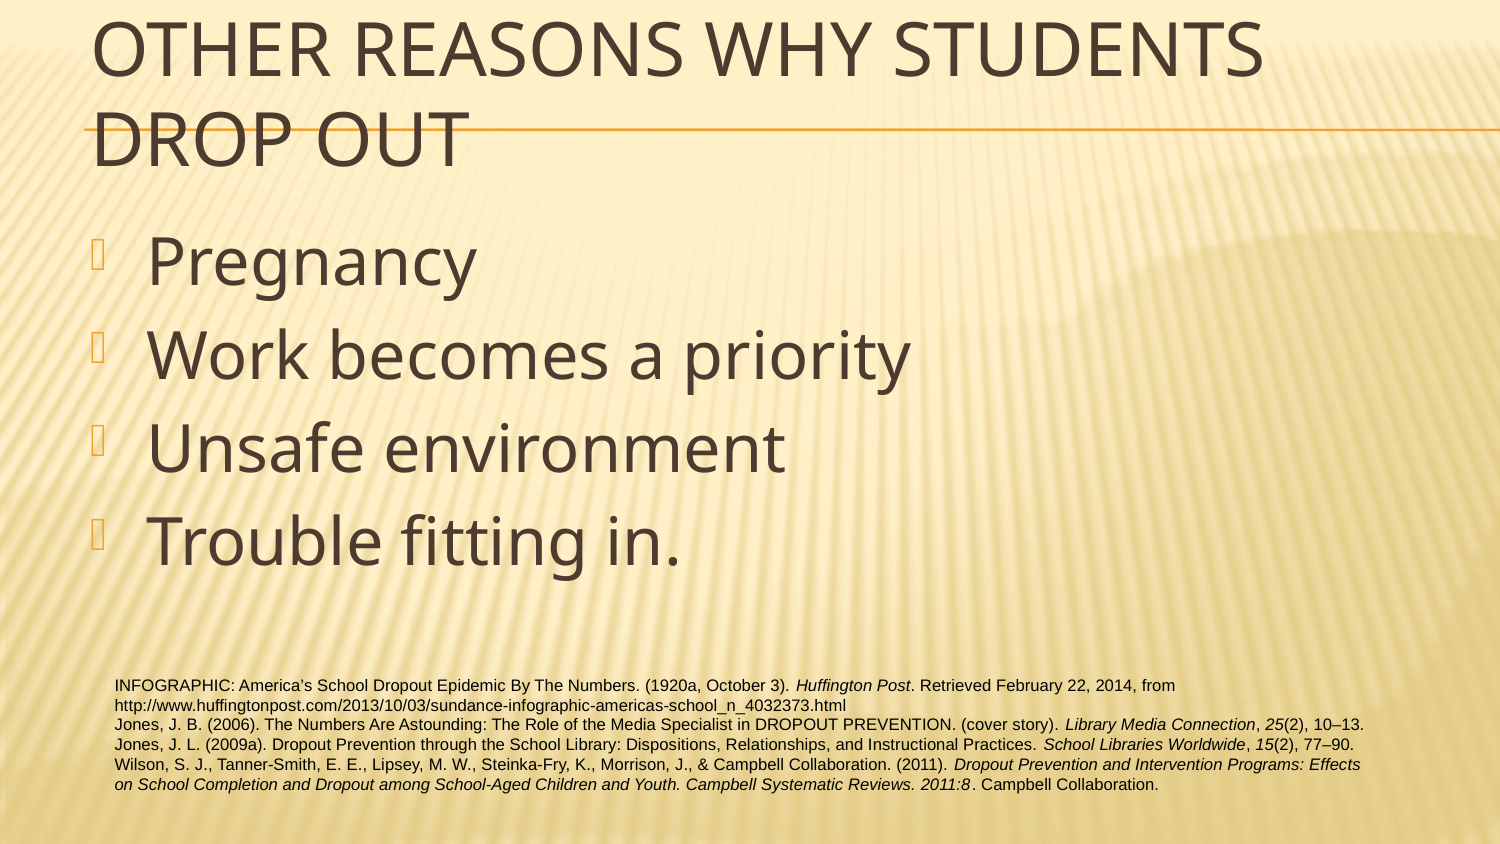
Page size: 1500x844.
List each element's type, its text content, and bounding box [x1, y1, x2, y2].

text_box INFOGRAPHIC: America’s School Dropout Epidemic By The Numbers. (1920a, October 3). Huffington Post. Retrieved February 22, 2014, from http://www.huffingtonpost.com/2013/10/03/sundance-infographic-americas-school_n_4032373.html Jones, J. B. (2006). The Numbers Are Astounding: The Role of the Media Specialist in DROPOUT PREVENTION. (cover story). Library Media Connection, 25(2), 10–13. Jones, J. L. (2009a). Dropout Prevention through the School Library: Dispositions, Relationships, and Instructional Practices. School Libraries Worldwide, 15(2), 77–90. Wilson, S. J., Tanner-Smith, E. E., Lipsey, M. W., Steinka-Fry, K., Morrison, J., & Campbell Collaboration. (2011). Dropout Prevention and Intervention Programs: Effects on School Completion and Dropout among School-Aged Children and Youth. Campbell Systematic Reviews. 2011:8. Campbell Collaboration. [99, 666, 1388, 842]
list Pregnancy Work becomes a priority Unsafe environment Trouble fitting in. [75, 204, 1425, 800]
title Other Reasons Why Students Drop Out [75, 33, 1425, 197]
